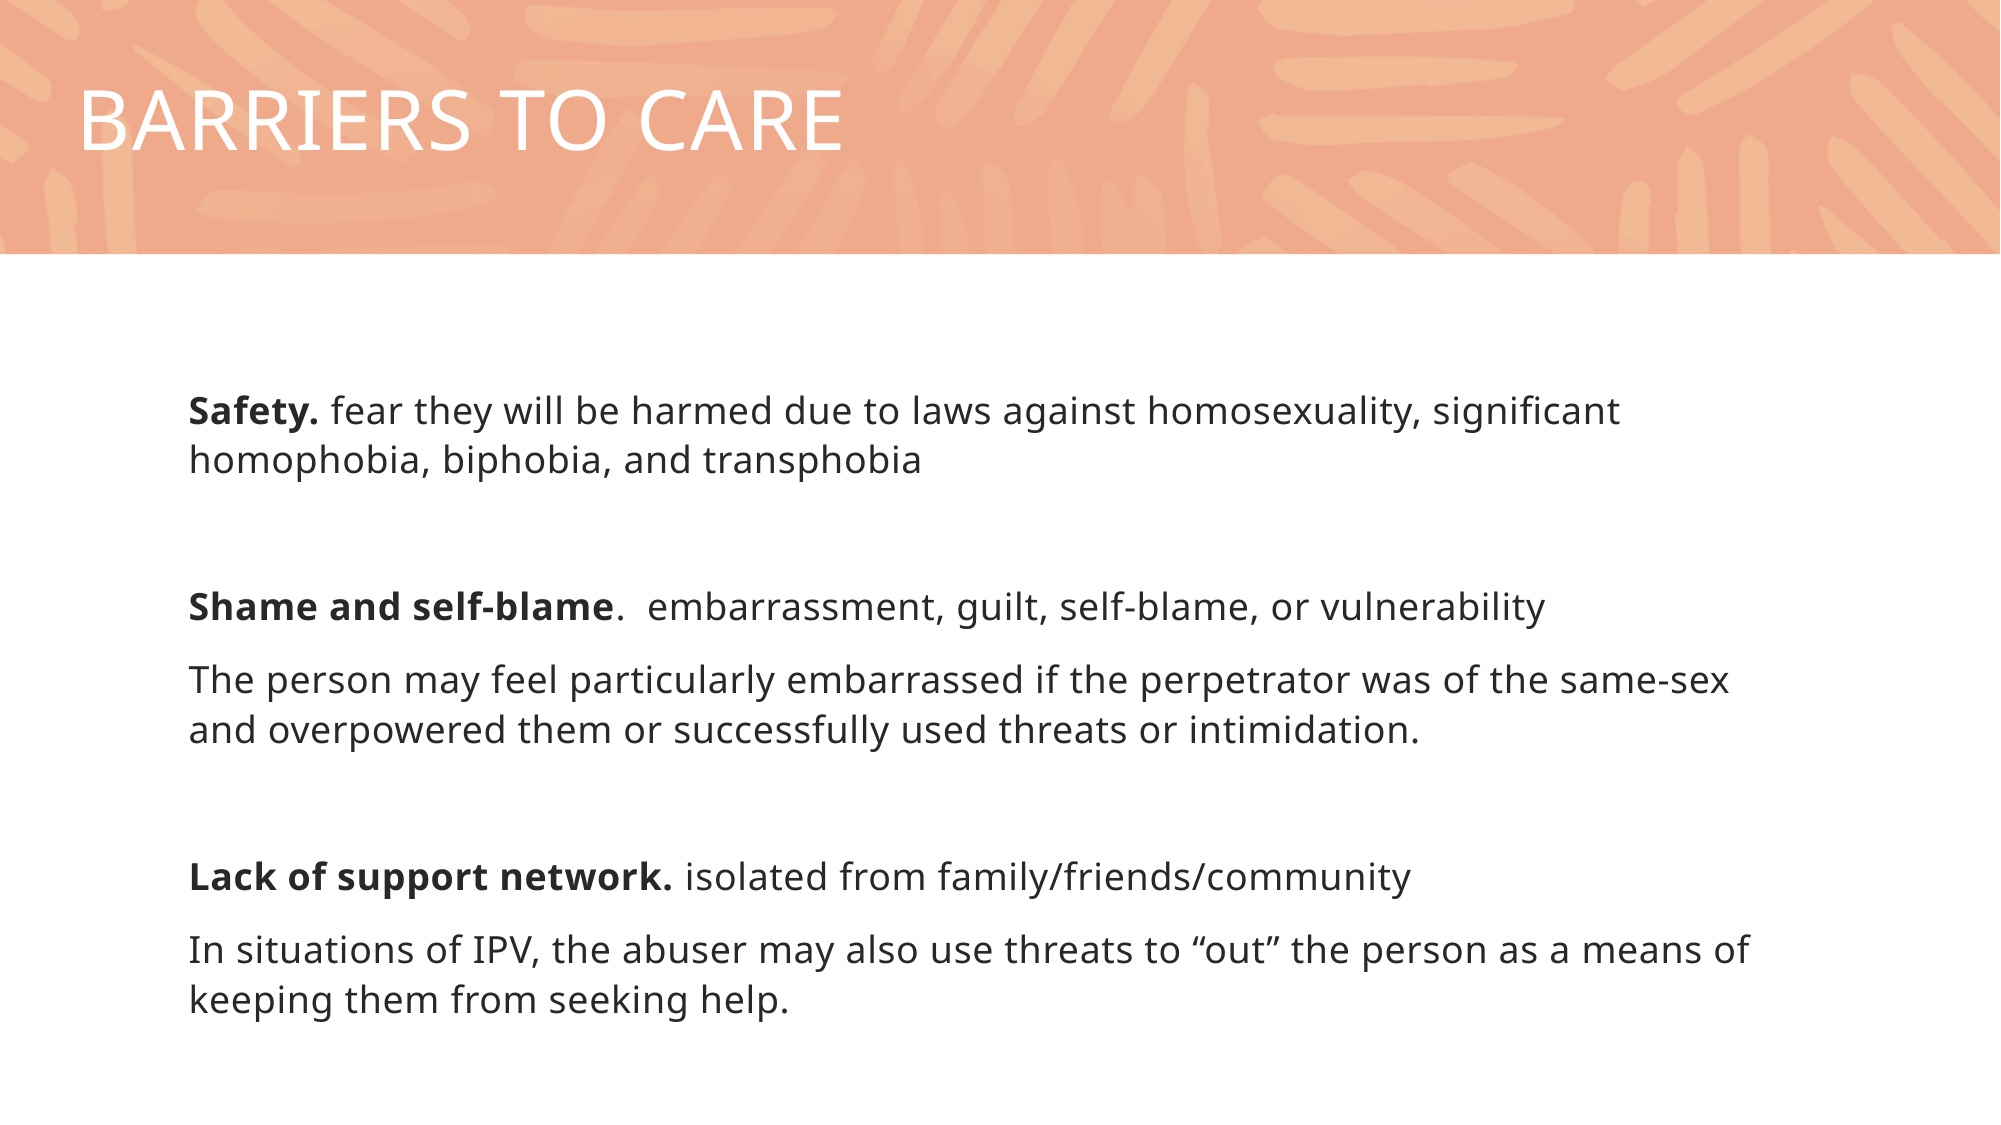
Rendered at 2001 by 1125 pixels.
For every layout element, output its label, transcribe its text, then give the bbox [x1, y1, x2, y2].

list Safety. fear they will be harmed due to laws against homosexuality, significant homophobia, biphobia, and transphobia Shame and self-blame. embarrassment, guilt, self-blame, or vulnerability The person may feel particularly embarrassed if the perpetrator was of the same-sex and overpowered them or successfully used threats or intimidation. Lack of support network. isolated from family/friends/community In situations of IPV, the abuser may also use threats to “out” the person as a means of keeping them from seeking help. [167, 374, 1763, 1036]
title Barriers to care [61, 33, 1938, 220]
picture [0, 0, 2000, 1125]
